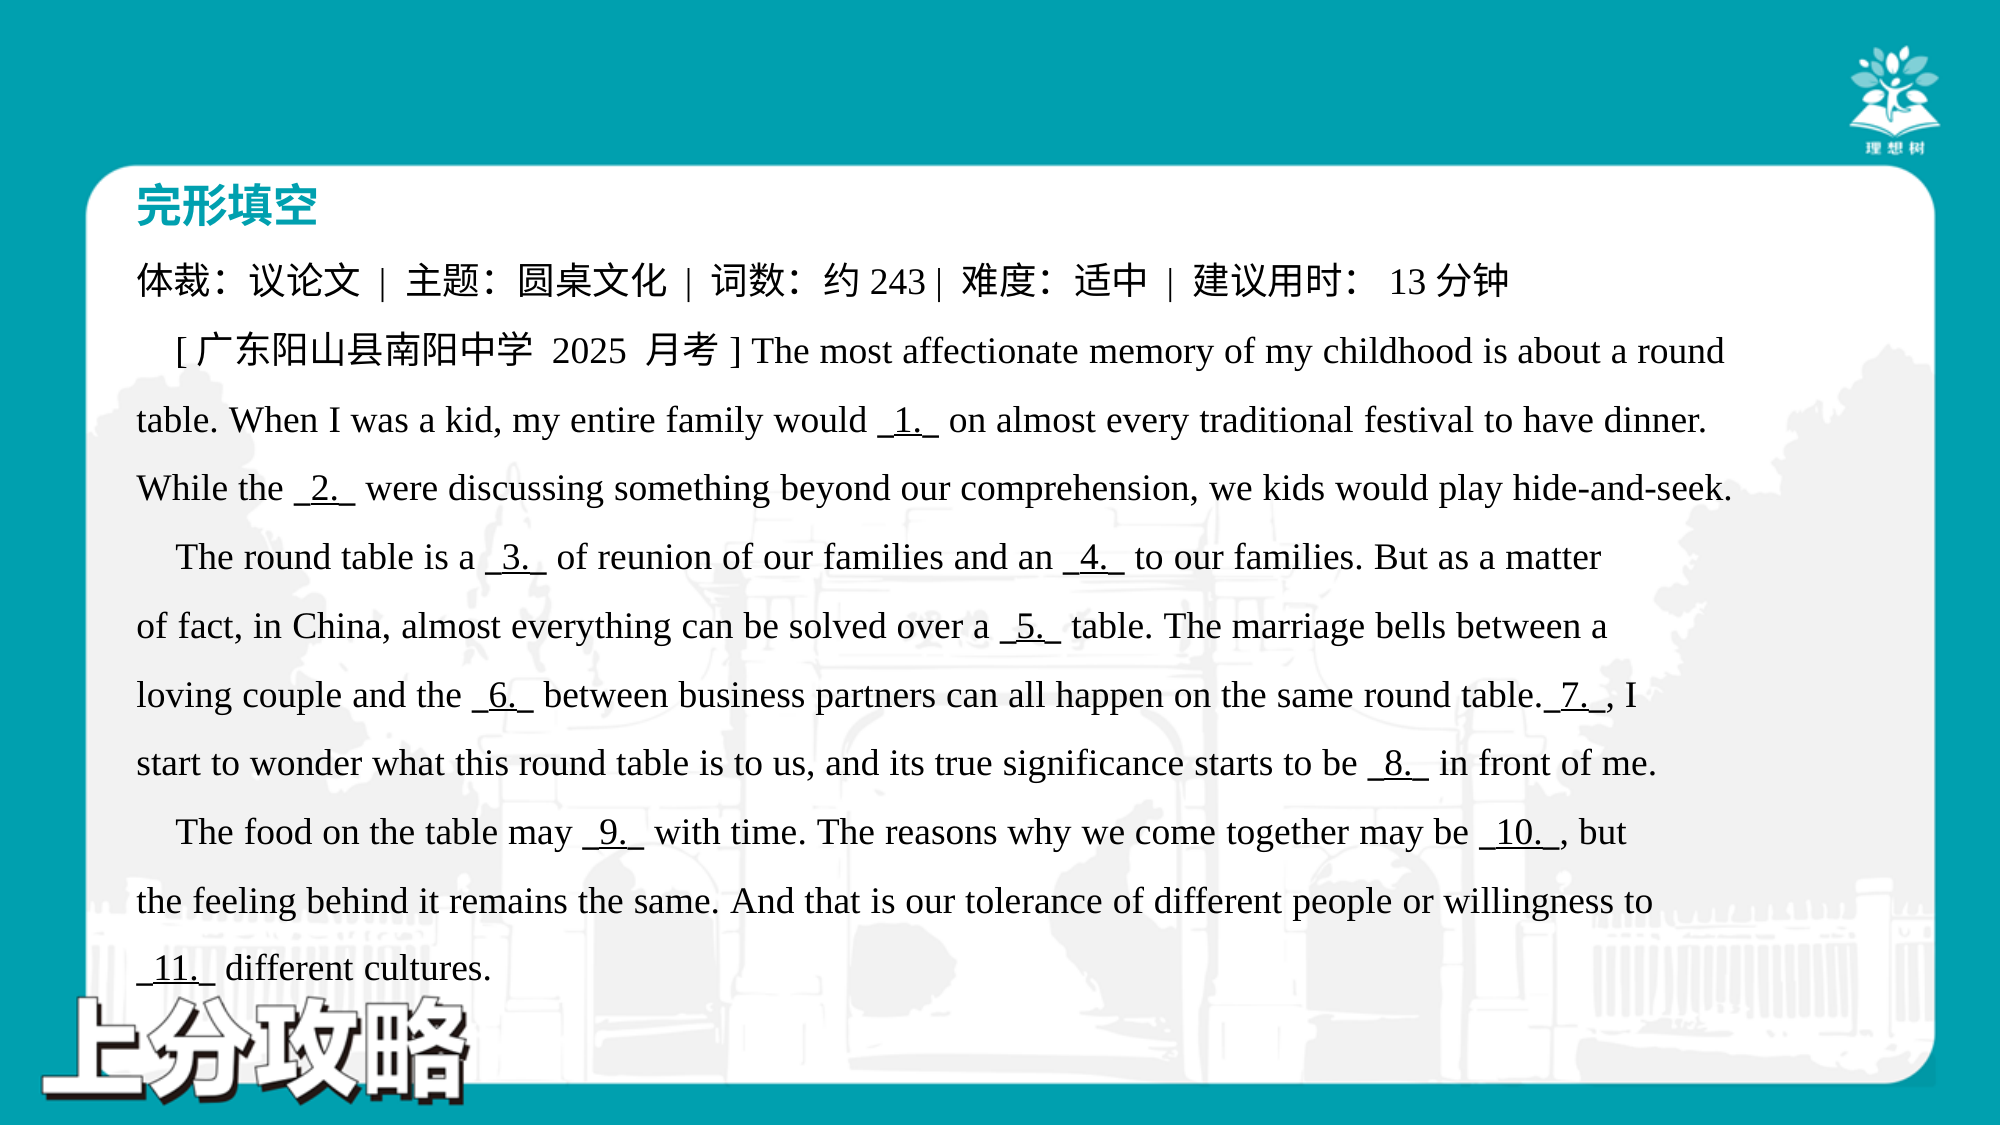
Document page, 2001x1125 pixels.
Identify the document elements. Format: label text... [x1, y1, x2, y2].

text_box 体裁：议论文 | 主题：圆桌文化 | 词数：约243 | 难度：适中 | 建议用时：13分钟 [广东阳山县南阳中学 2025 月考] The most affectionate memory of my childhood is about a round table. When I was a kid, my entire family would _1._ on almost every traditional festival to have dinner. While the _2._ were discussing something beyond our comprehension, we kids would play hide-and-seek. The round table is a _3._ of reunion of our families and an _4._ to our families. But as a matter of fact, in China, almost everything can be solved over a _5._ table. The marriage bells between a loving couple and the _6._ between business partners can all happen on the same round table._7._, I start to wonder what this round table is to us, and its true significance starts to be _8._ in front of me. The food on the table may _9._ with time. The reasons why we come together may be _10._, but the feeling behind it remains the same. And that is our tolerance of different people or willingness to _11._ different cultures.#4 [136, 233, 1865, 980]
picture [0, 0, 2000, 1125]
text_box 完形填空 [136, 176, 1865, 232]
